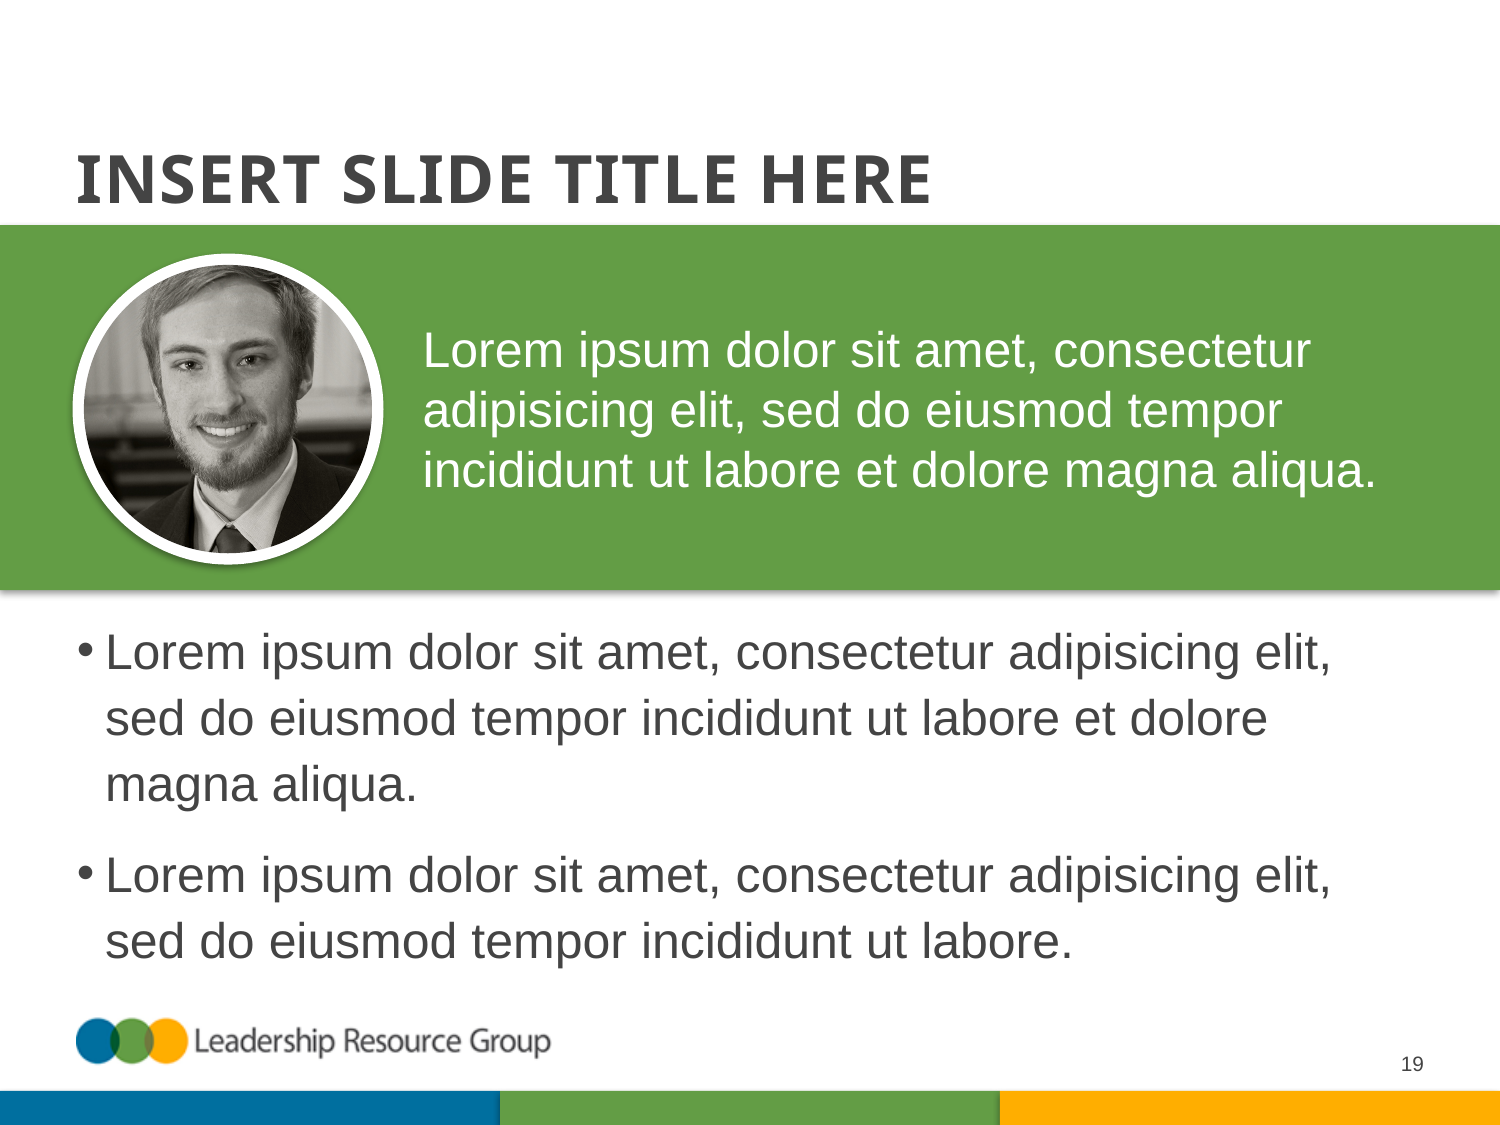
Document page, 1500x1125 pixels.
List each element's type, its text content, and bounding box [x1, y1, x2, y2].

list Lorem ipsum dolor sit amet, consectetur adipisicing elit, sed do eiusmod tempor incididunt ut labore et dolore magna aliqua. [422, 249, 1423, 565]
picture [83, 264, 373, 554]
list Lorem ipsum dolor sit amet, consectetur adipisicing elit, sed do eiusmod tempor incididunt ut labore et dolore magna aliqua. Lorem ipsum dolor sit amet, consectetur adipisicing elit, sed do eiusmod tempor incididunt ut labore. [76, 613, 1423, 978]
picture [76, 1013, 577, 1067]
title Insert Slide Title HERE [76, 143, 1423, 224]
